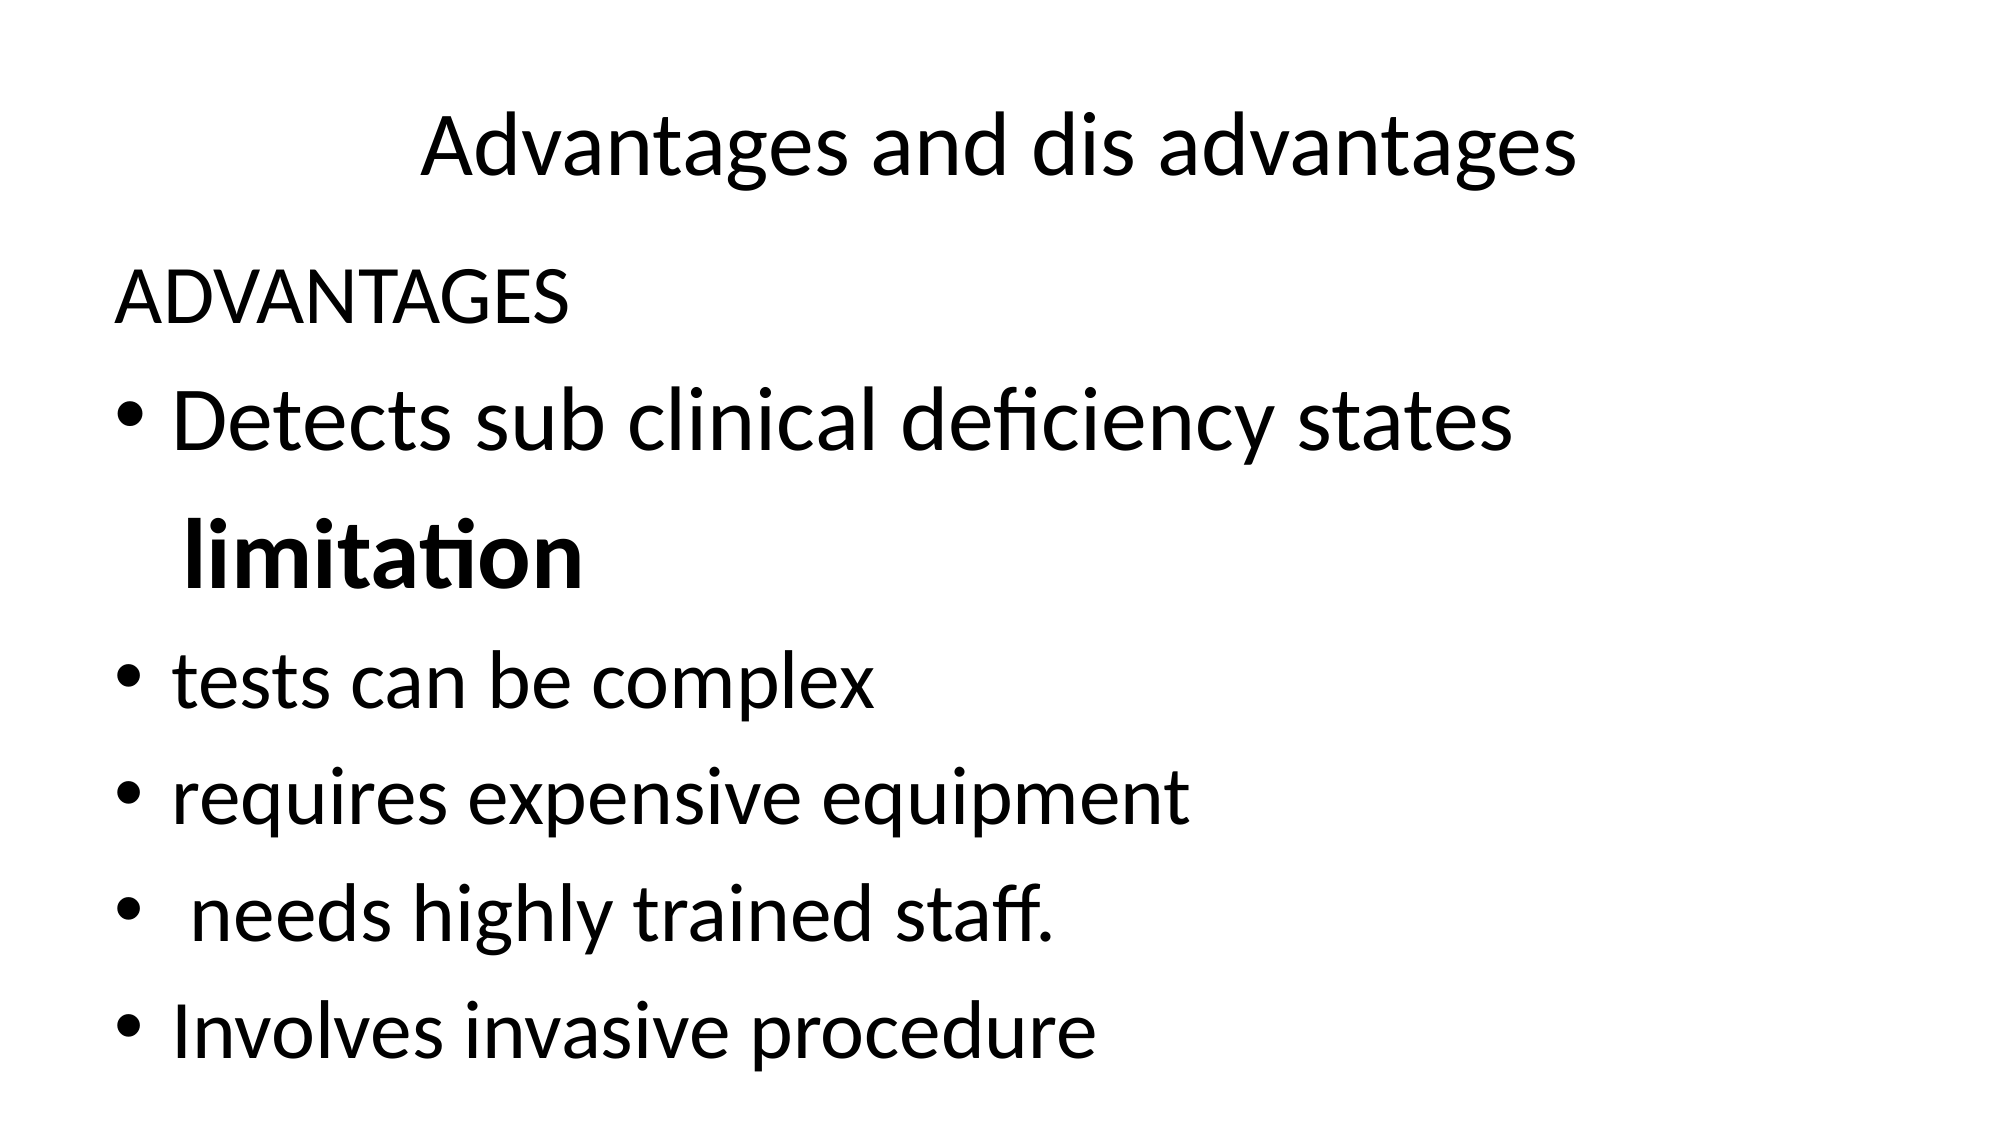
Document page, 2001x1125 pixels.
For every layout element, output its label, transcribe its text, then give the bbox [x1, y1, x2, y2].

list ADVANTAGES Detects sub clinical deficiency states limitation tests can be complex requires expensive equipment needs highly trained staff. Involves invasive procedure [99, 232, 1900, 1005]
title Advantages and dis advantages [99, 45, 1900, 232]
